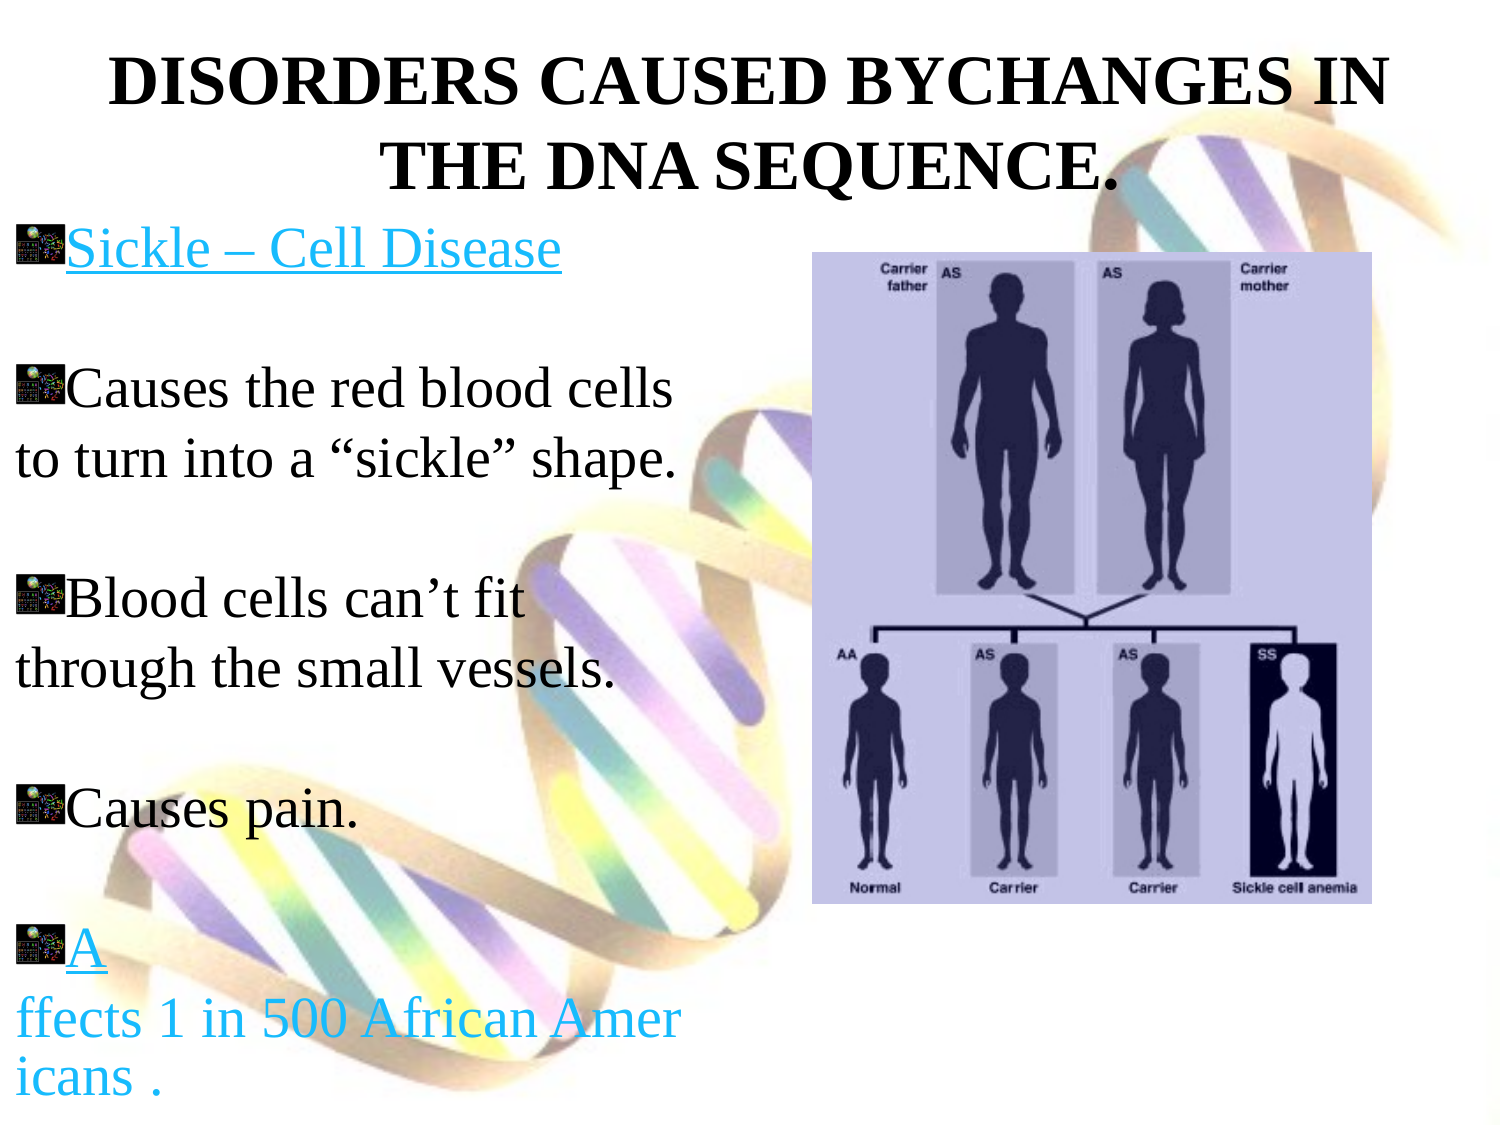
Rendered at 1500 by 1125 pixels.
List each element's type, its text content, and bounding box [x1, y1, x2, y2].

picture [15, 223, 66, 265]
picture [15, 783, 66, 825]
picture [15, 573, 66, 615]
picture [15, 923, 66, 965]
title DISORDERS CAUSED BYCHANGES IN THE DNA SEQUENCE. [75, 24, 1425, 213]
picture [15, 363, 66, 405]
picture [812, 252, 1372, 904]
text_box Sickle – Cell Disease Causes the red blood cells to turn into a “sickle” shape. Blood cells can’t fit through the small vessels. Causes pain. Affects 1 in 500 African Americans . [0, 201, 700, 1057]
